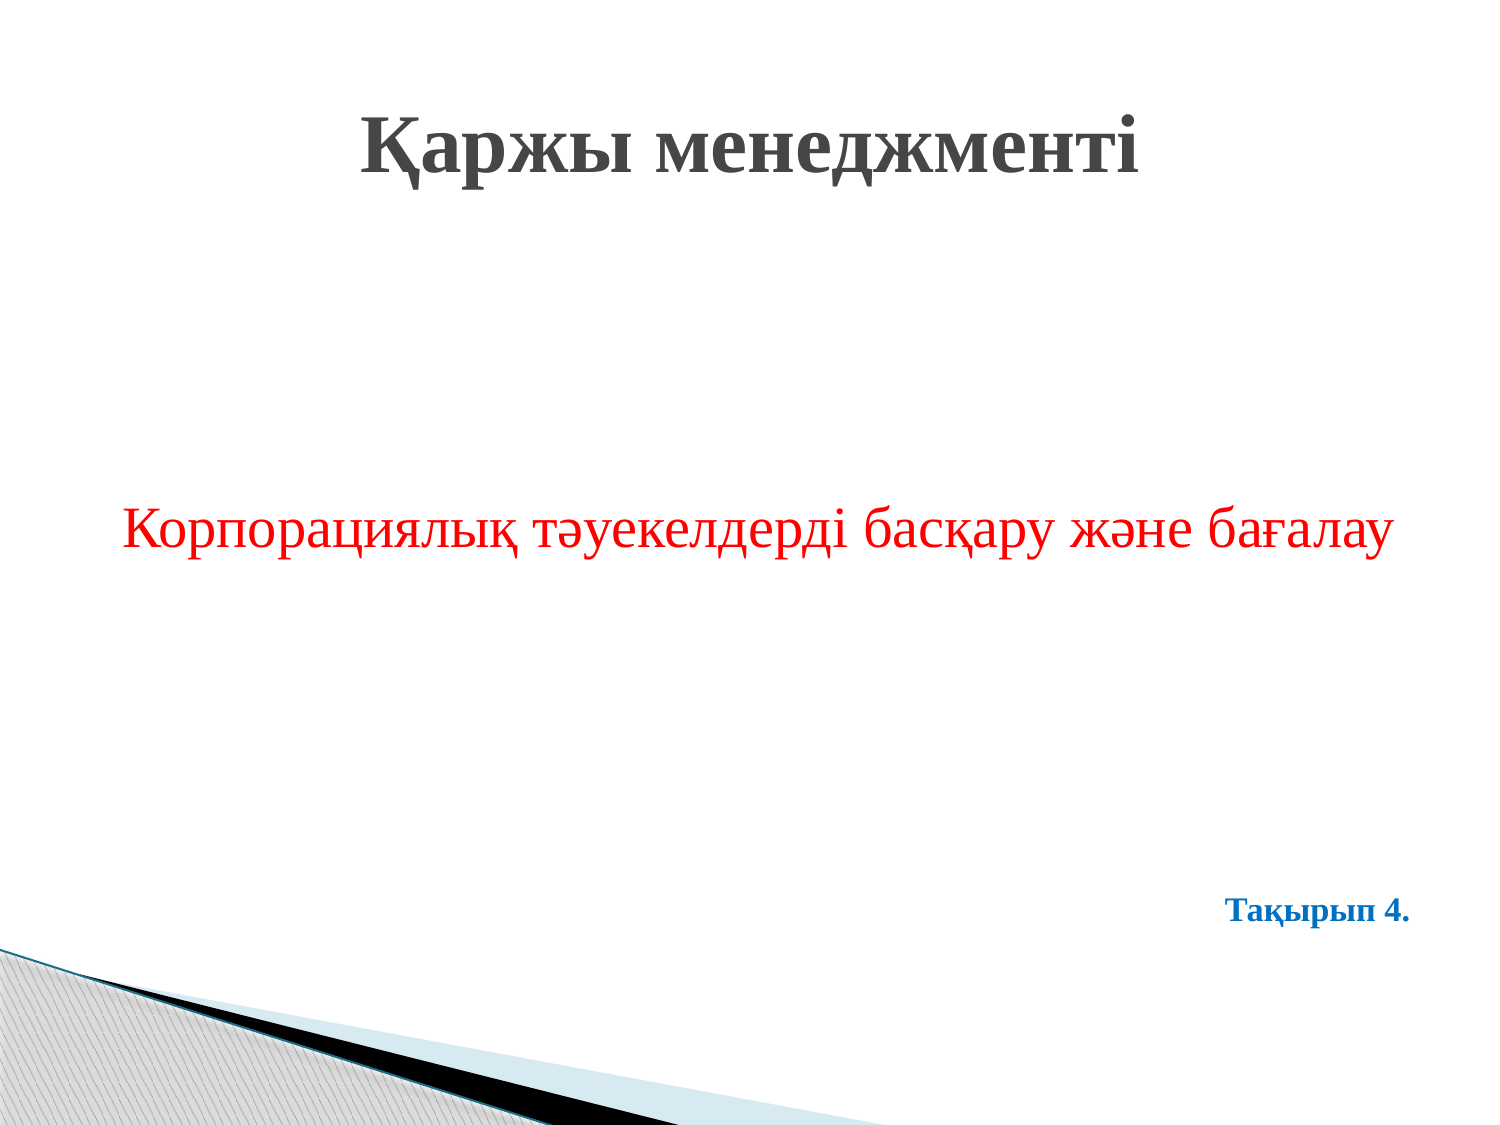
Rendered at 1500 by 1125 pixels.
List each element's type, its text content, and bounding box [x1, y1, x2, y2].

list Корпорациялық тәуекелдерді басқару және бағалау Тақырып 4. [75, 243, 1425, 986]
title Қаржы менеджменті [75, 45, 1425, 233]
